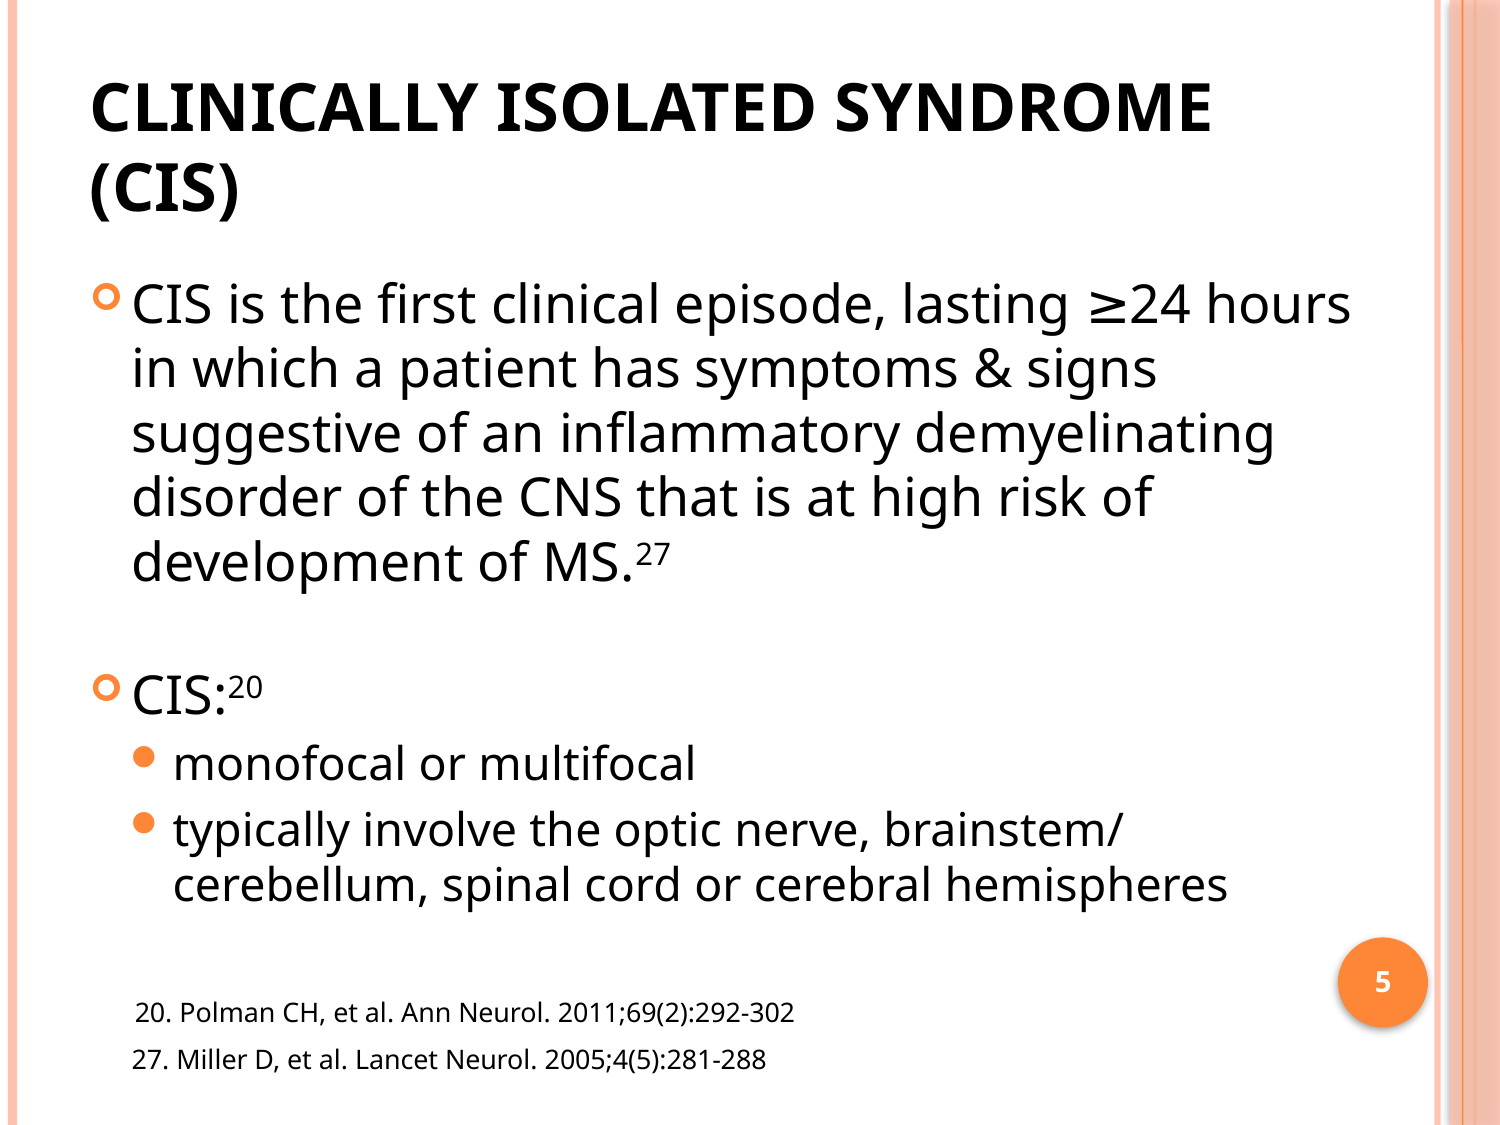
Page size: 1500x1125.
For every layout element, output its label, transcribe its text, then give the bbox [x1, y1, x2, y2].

title Clinically Isolated Syndrome (CIS) [75, 45, 1398, 233]
slide_number 5 [1333, 940, 1434, 1027]
list CIS is the first clinical episode, lasting ≥24 hours in which a patient has symptoms & signs suggestive of an inflammatory demyelinating disorder of the CNS that is at high risk of development of MS.27 CIS:20 monofocal or multifocal typically involve the optic nerve, brainstem/ cerebellum, spinal cord or cerebral hemispheres 20. Polman CH, et al. Ann Neurol. 2011;69(2):292-302 27. Miller D, et al. Lancet Neurol. 2005;4(5):281-288 [75, 262, 1379, 1090]
